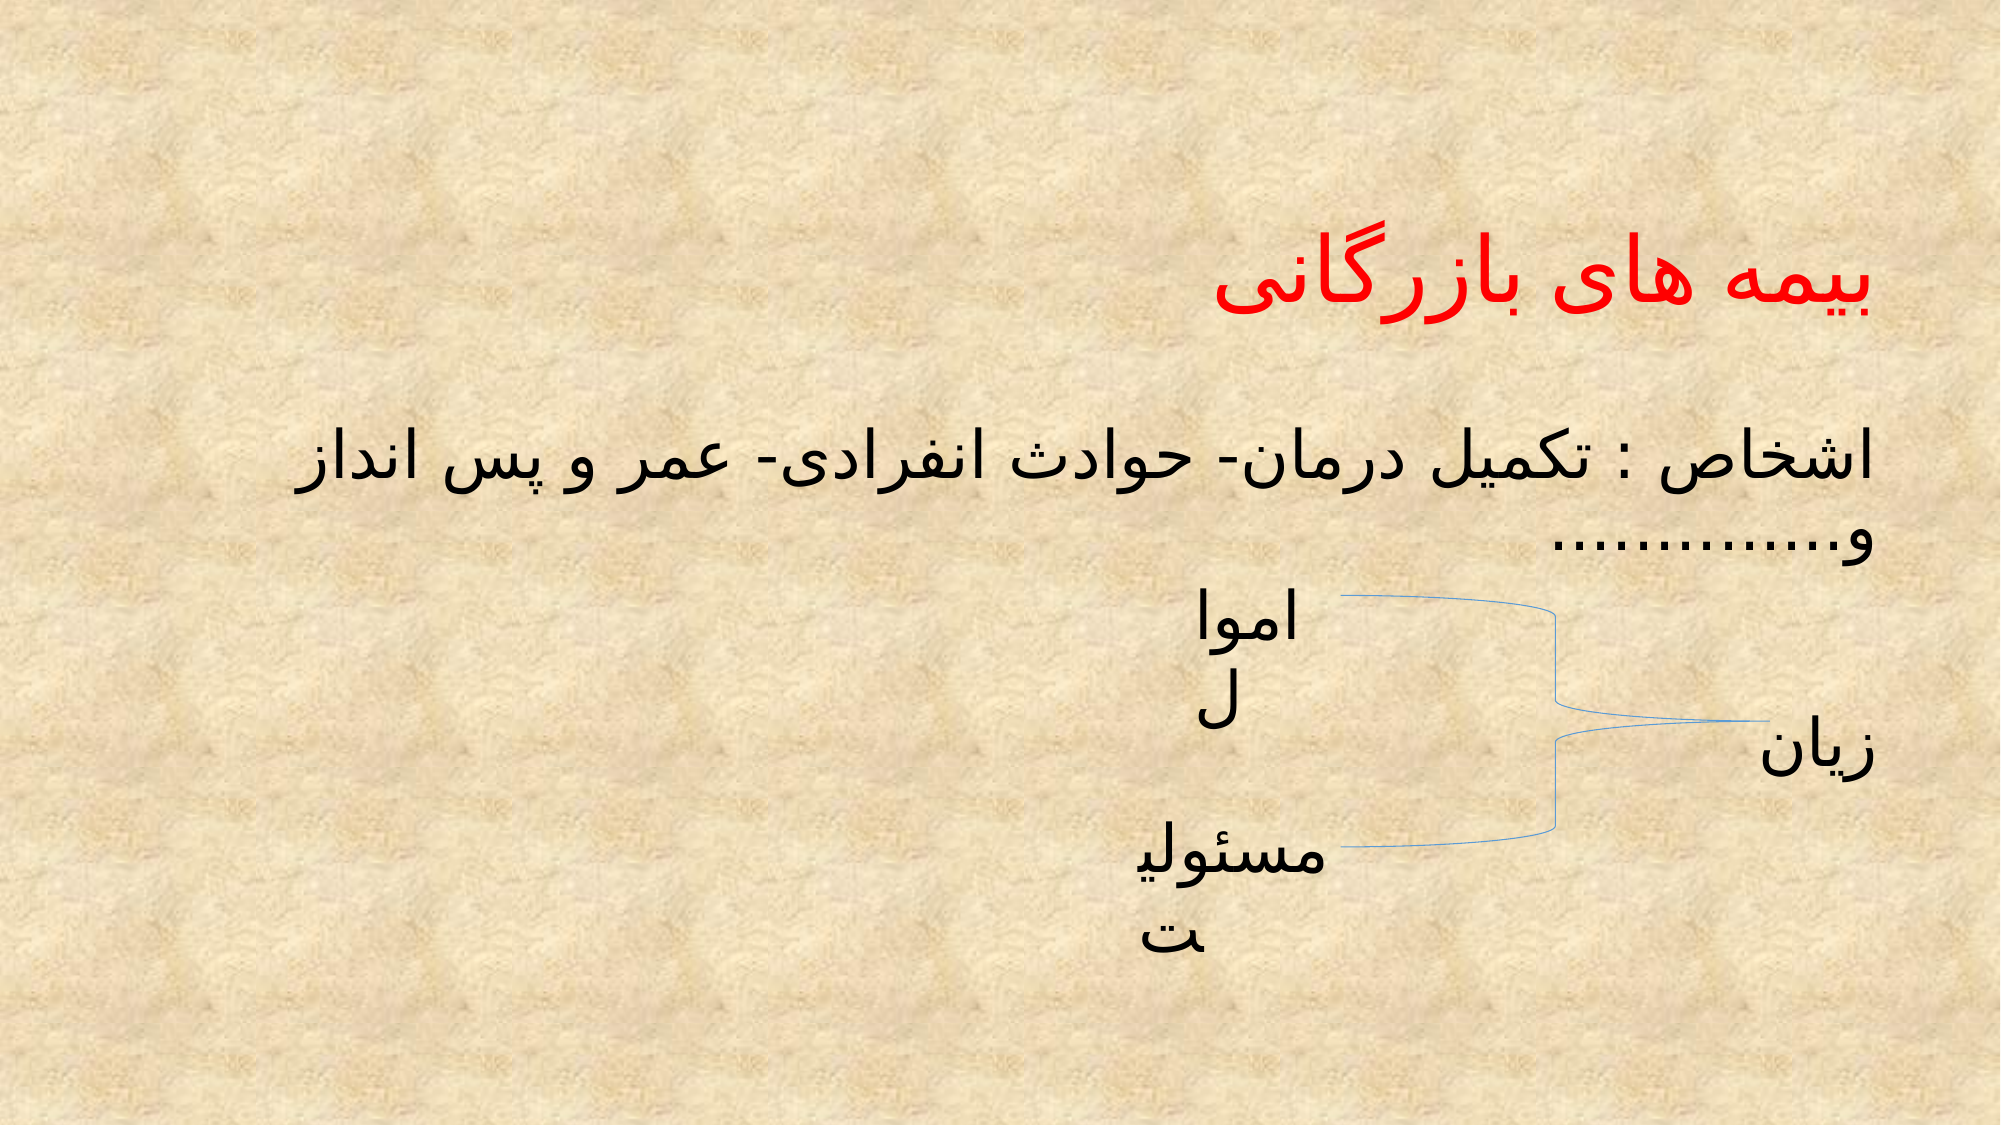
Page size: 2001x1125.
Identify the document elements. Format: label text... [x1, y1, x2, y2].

picture [0, 0, 2001, 1125]
text_box [1340, 594, 1770, 848]
text_box مسئولیت [1124, 798, 1368, 974]
title بیمه های بازرگانی اشخاص : تکمیل درمان- حوادث انفرادی- عمر و پس انداز و.............. زیان [205, 35, 1893, 970]
text_box اموال [1179, 565, 1341, 741]
